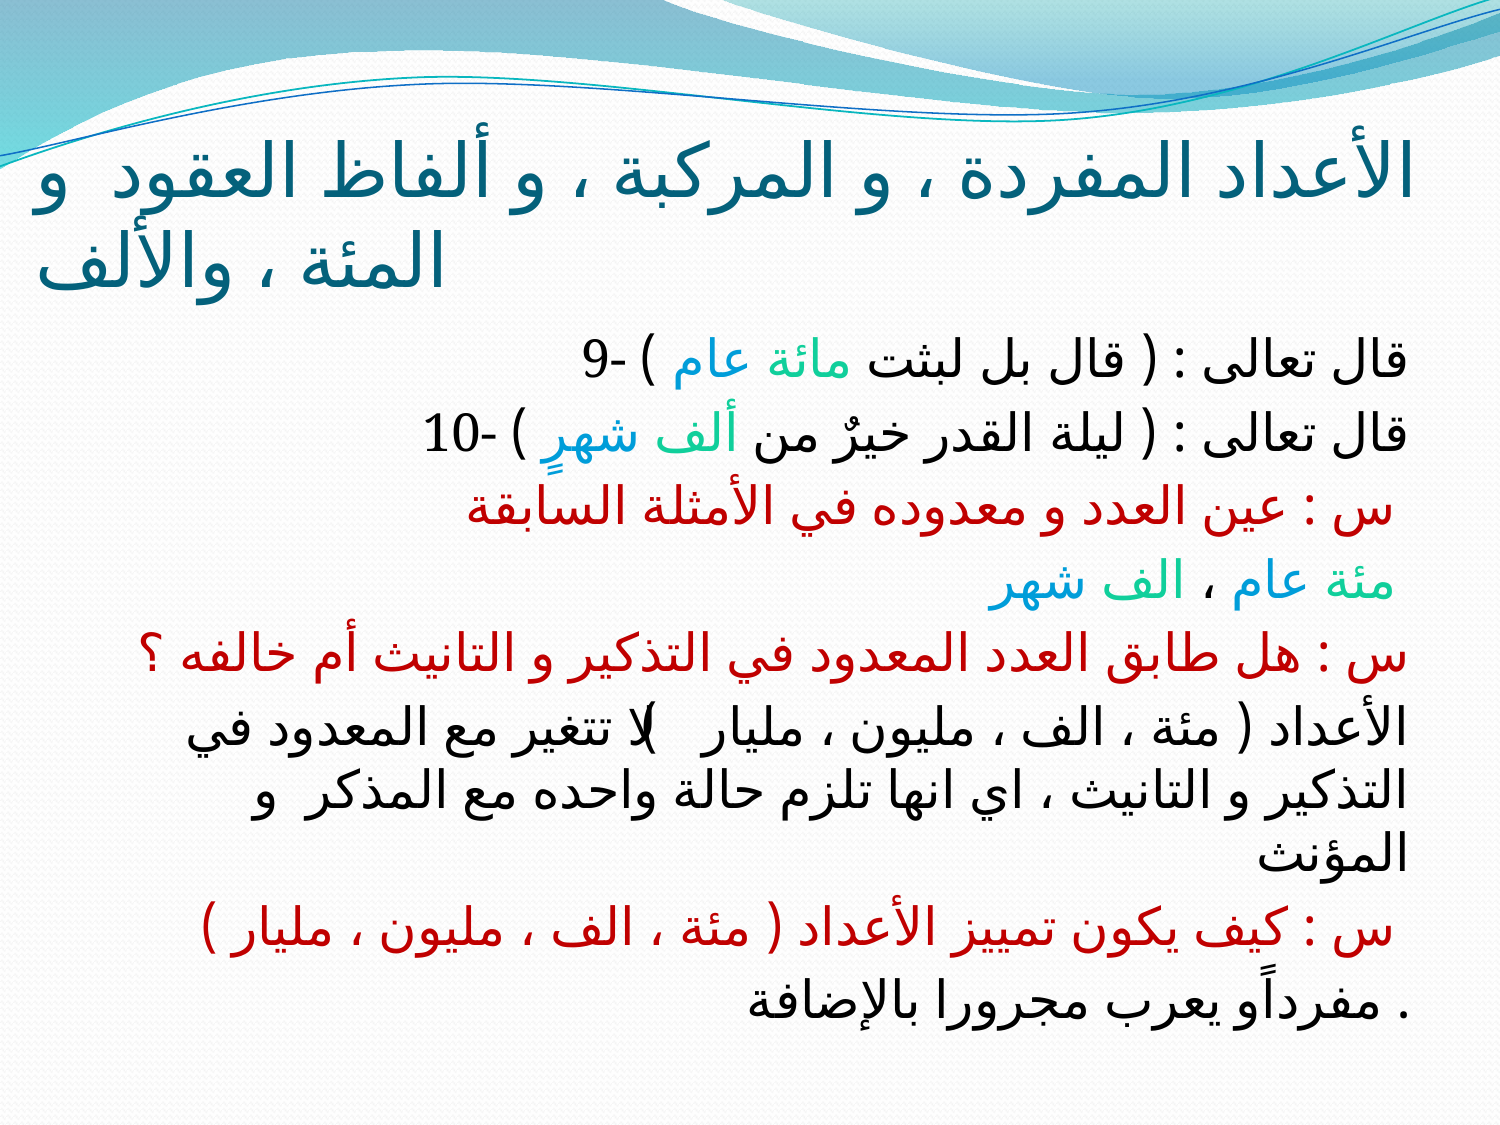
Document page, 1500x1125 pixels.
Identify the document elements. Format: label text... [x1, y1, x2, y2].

title الأعداد المفردة ، و المركبة ، و ألفاظ العقود و المئة ، والألف [35, 115, 1500, 303]
list 9- قال تعالى : ( قال بل لبثت مائة عام ) 10- قال تعالى : ( ليلة القدر خيرٌ من ألف شهرٍ ) س : عين العدد و معدوده في الأمثلة السابقة مئة عام ، الف شهر س : هل طابق العدد المعدود في التذكير و التانيث أم خالفه ؟ الأعداد ( مئة ، الف ، مليون ، مليار ) لا تتغير مع المعدود في التذكير و التانيث ، اي انها تلزم حالة واحده مع المذكر و المؤنث س : كيف يكون تمييز الأعداد ( مئة ، الف ، مليون ، مليار ) مفرداًو يعرب مجرورا بالإضافة . [75, 317, 1425, 1038]
